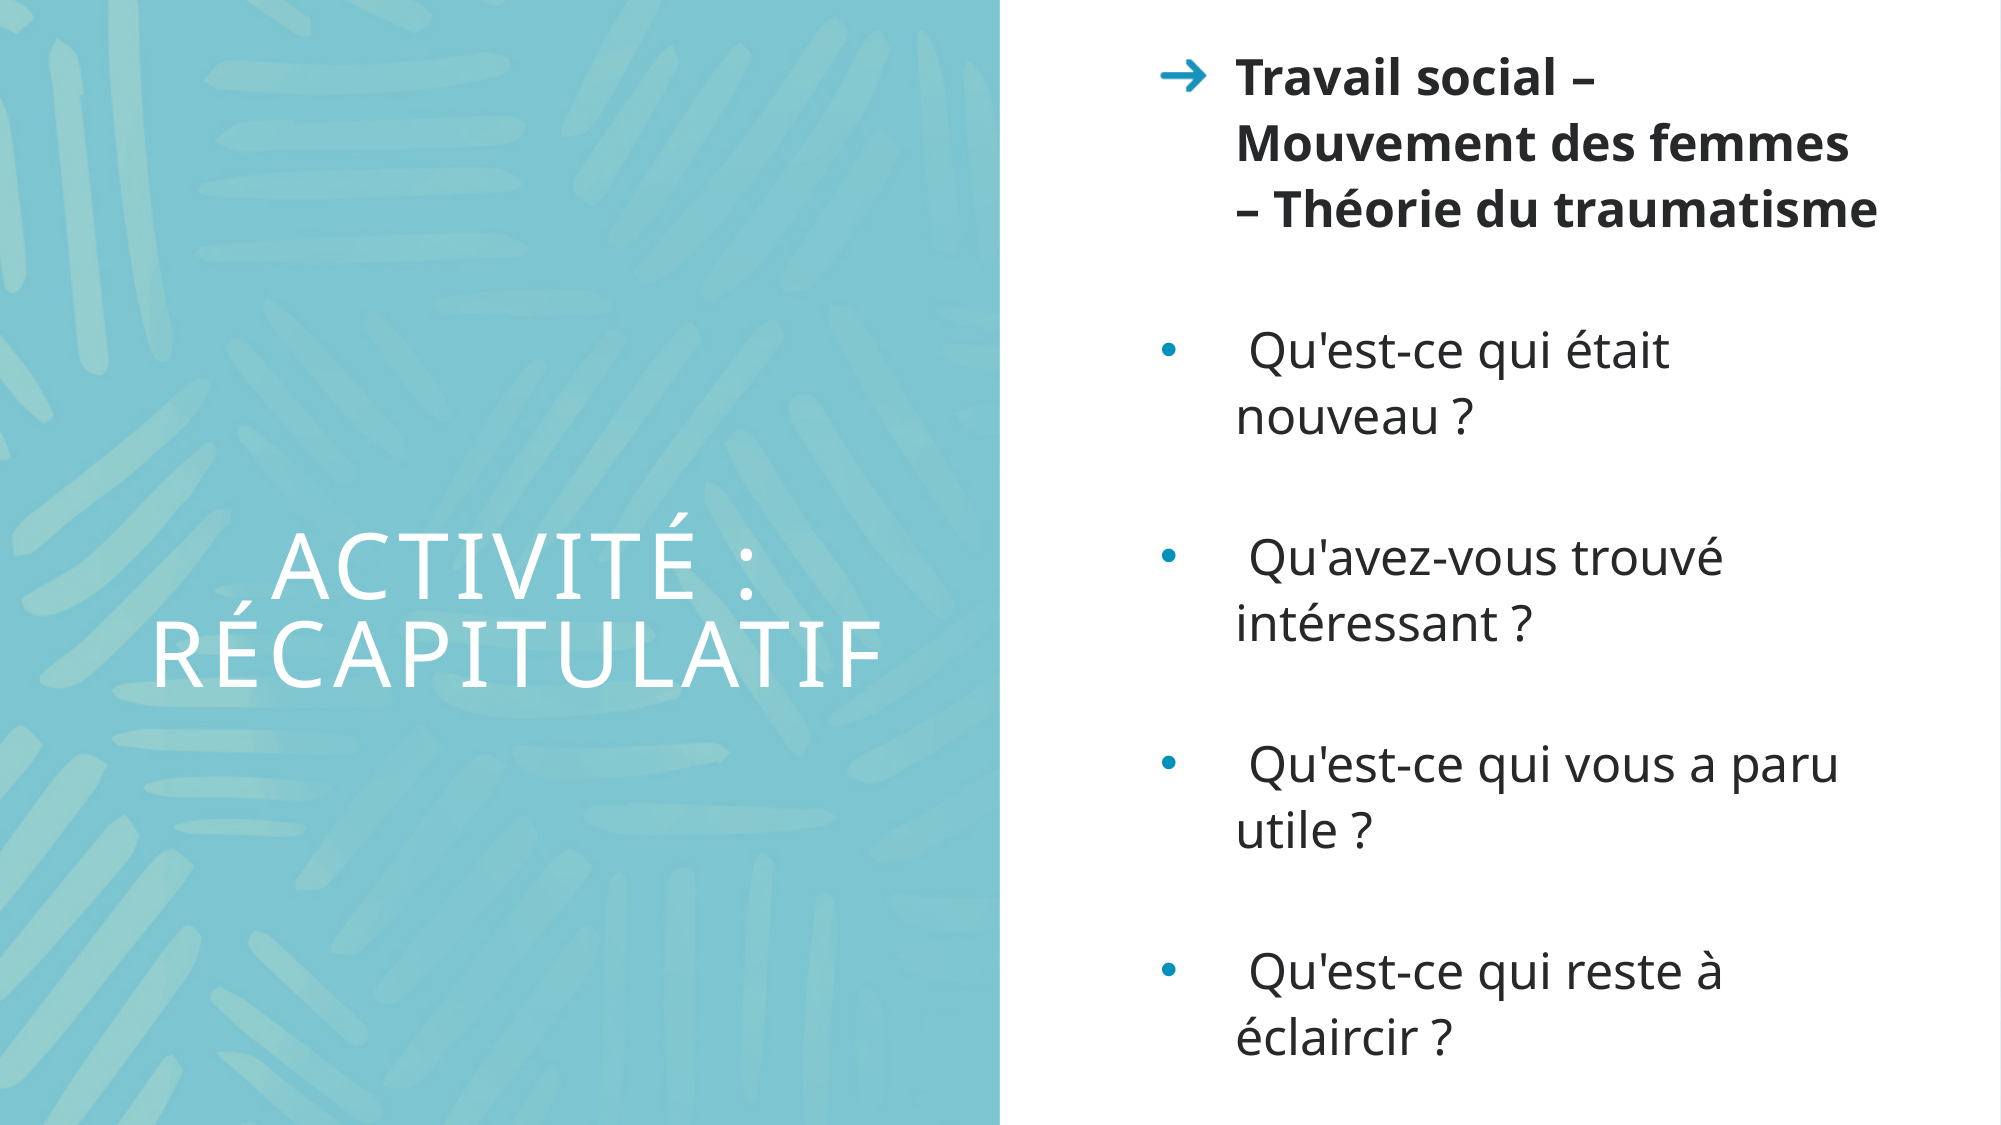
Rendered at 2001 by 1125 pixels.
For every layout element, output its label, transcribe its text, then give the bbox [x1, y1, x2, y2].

list Travail social – Mouvement des femmes – Théorie du traumatisme Qu'est-ce qui était nouveau ? Qu'avez-vous trouvé intéressant ? Qu'est-ce qui vous a paru utile ? Qu'est-ce qui reste à éclaircir ? [1152, 140, 1888, 971]
title Activité : Récapitulatif [127, 490, 910, 745]
picture [0, 0, 2001, 1125]
